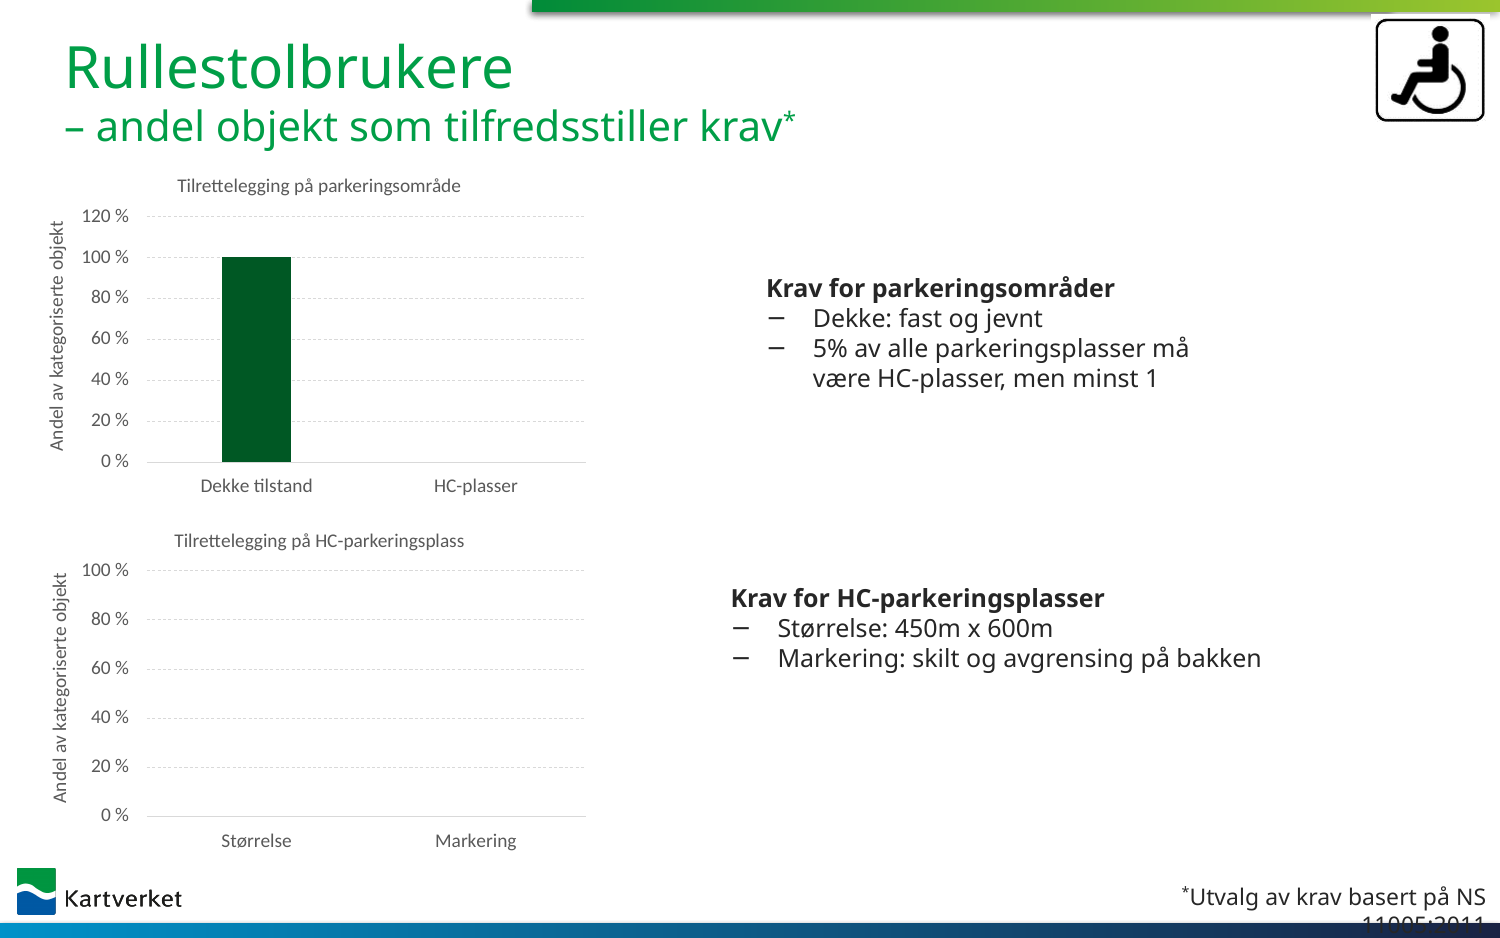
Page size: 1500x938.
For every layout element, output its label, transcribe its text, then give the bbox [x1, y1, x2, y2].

picture [41, 520, 598, 859]
text_box Rullestolbrukere – andel objekt som tilfredsstiller krav* [49, 23, 1431, 158]
picture [41, 166, 598, 505]
text_box *Utvalg av krav basert på NS 11005:2011 [1068, 873, 1500, 938]
text_box Krav for parkeringsområder Dekke: fast og jevnt 5% av alle parkeringsplasser må være HC-plasser, men minst 1 [751, 264, 1232, 400]
text_box Krav for HC-parkeringsplasser Størrelse: 450m x 600m Markering: skilt og avgrensing på bakken [715, 574, 1278, 680]
picture [1371, 13, 1491, 127]
